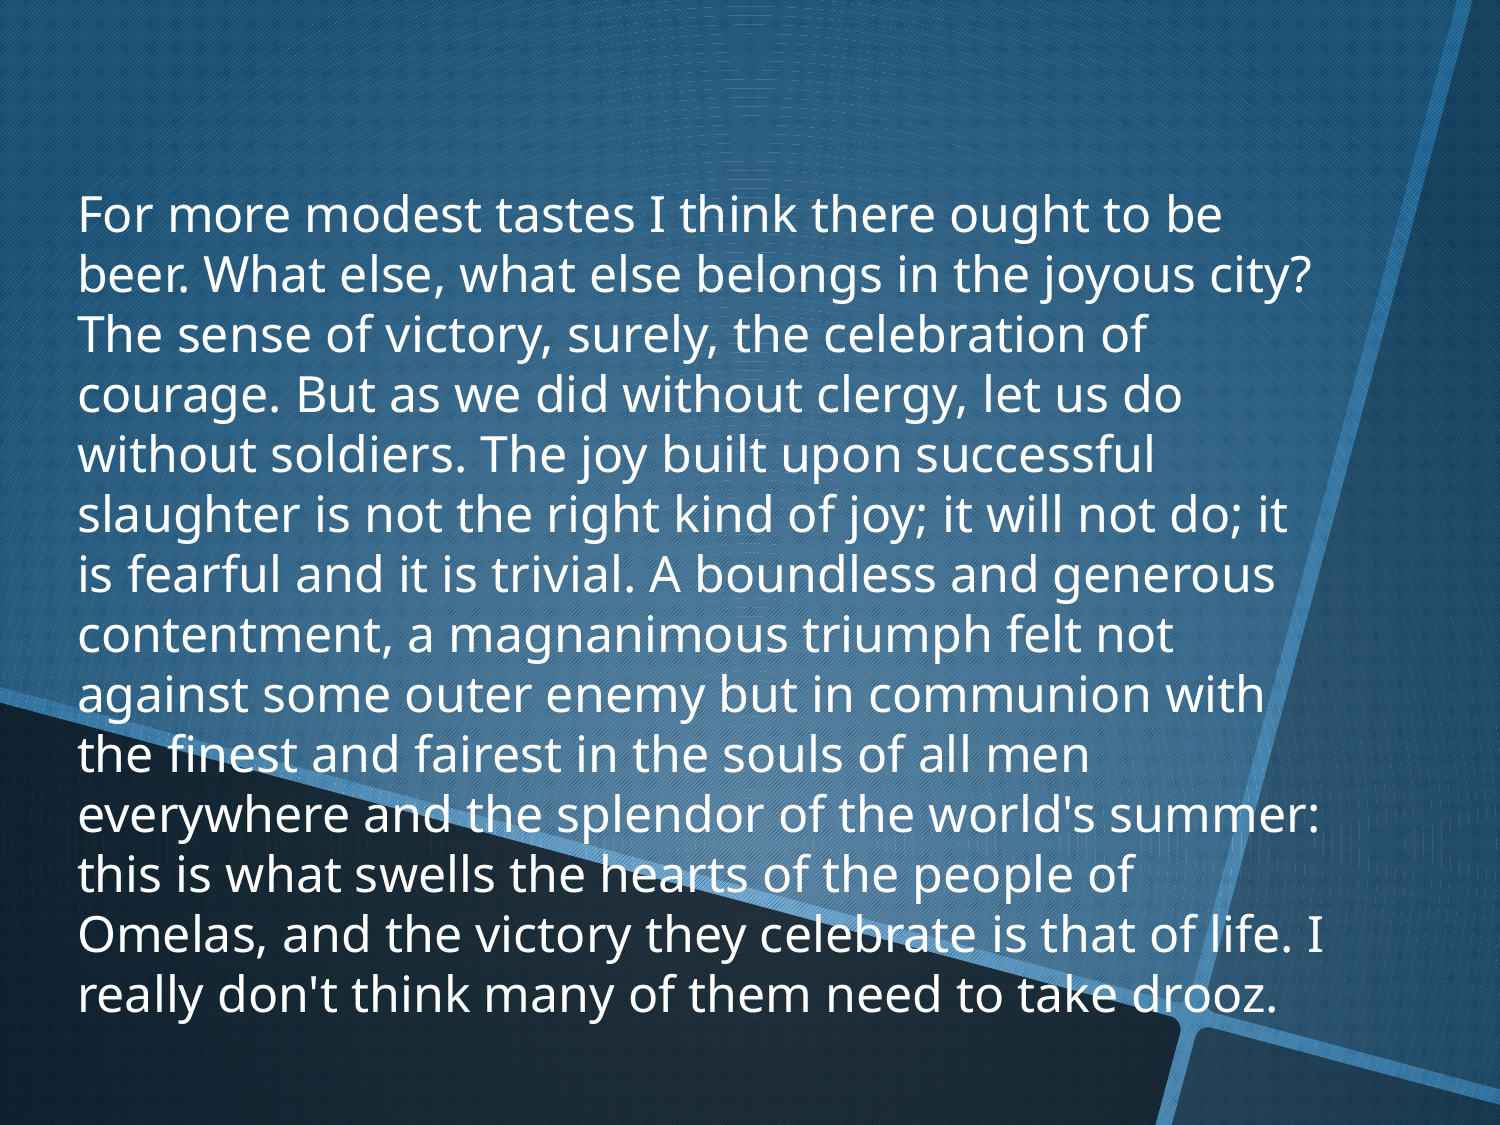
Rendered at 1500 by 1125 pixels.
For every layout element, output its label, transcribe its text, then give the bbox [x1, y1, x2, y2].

text_box For more modest tastes I think there ought to be beer. What else, what else belongs in the joyous city? The sense of victory, surely, the celebration of courage. But as we did without clergy, let us do without soldiers. The joy built upon successful slaughter is not the right kind of joy; it will not do; it is fearful and it is trivial. A boundless and generous contentment, a magnanimous triumph felt not against some outer enemy but in communion with the finest and fairest in the souls of all men everywhere and the splendor of the world's summer: this is what swells the hearts of the people of Omelas, and the victory they celebrate is that of life. I really don't think many of them need to take drooz. [62, 174, 1350, 1030]
